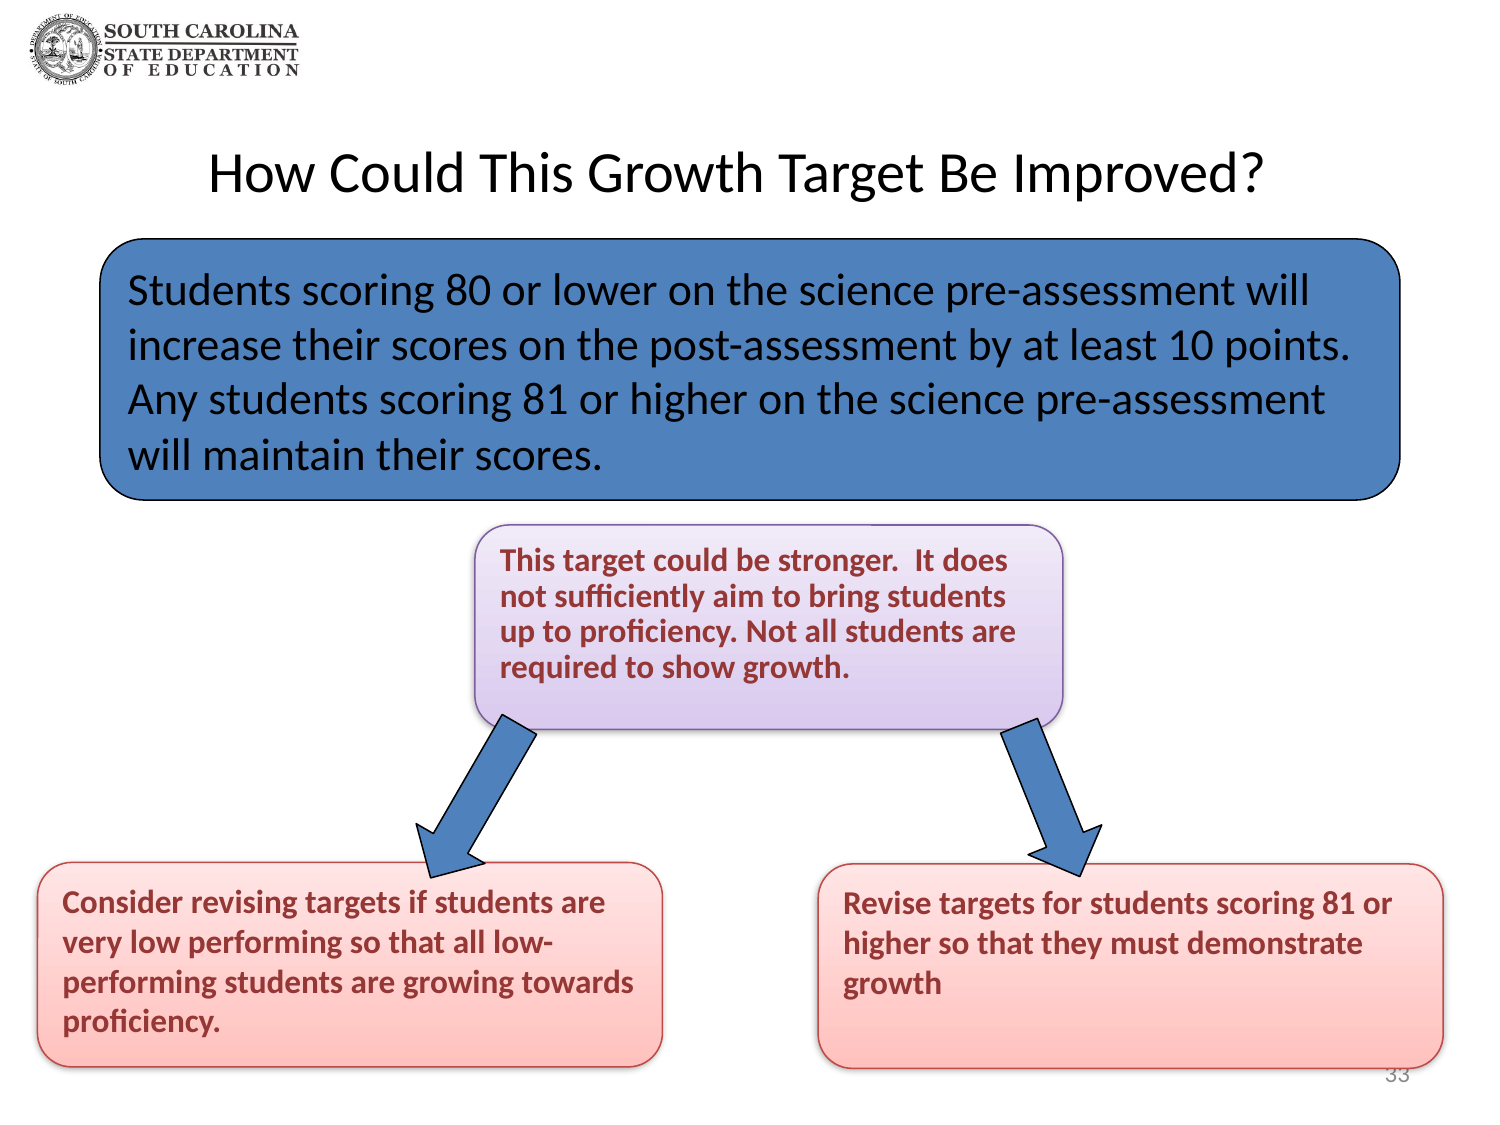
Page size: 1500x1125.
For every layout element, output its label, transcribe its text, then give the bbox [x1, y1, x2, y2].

text_box Students scoring 80 or lower on the science pre-assessment will increase their scores on the post-assessment by at least 10 points. Any students scoring 81 or higher on the science pre-assessment will maintain their scores. [99, 238, 1400, 501]
title How Could This Growth Target Be Improved? [99, 75, 1375, 263]
text_box [416, 714, 537, 878]
text_box Consider revising targets if students are very low performing so that all low-performing students are growing towards proficiency. [36, 861, 664, 1068]
text_box This target could be stronger. It does not sufficiently aim to bring students up to proficiency. Not all students are required to show growth. [474, 524, 1064, 731]
picture [24, 12, 313, 90]
text_box [1000, 718, 1102, 877]
slide_number 33 [1074, 1072, 1425, 1103]
text_box Revise targets for students scoring 81 or higher so that they must demonstrate growth [817, 863, 1444, 1070]
